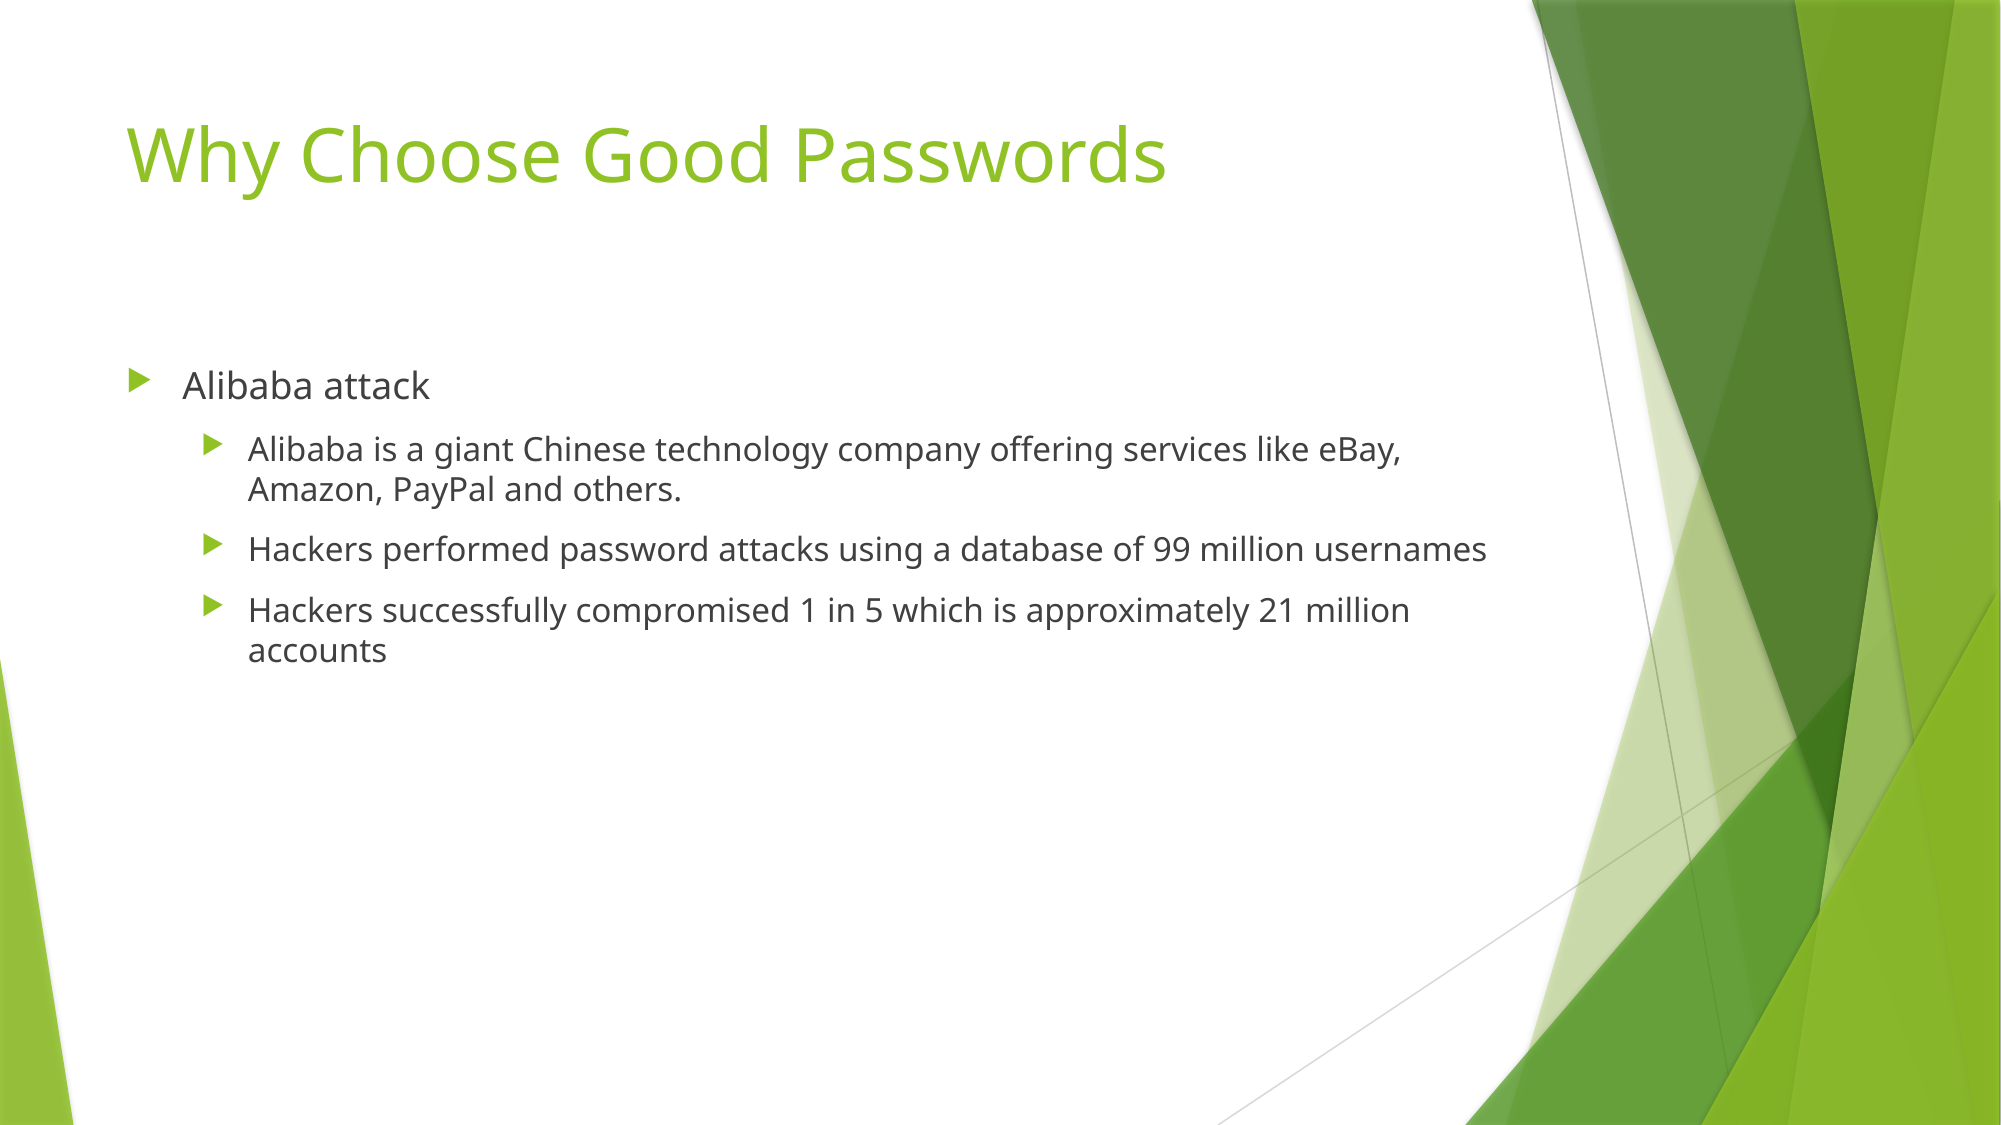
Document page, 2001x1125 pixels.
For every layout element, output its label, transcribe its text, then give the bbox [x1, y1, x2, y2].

title Why Choose Good Passwords [111, 99, 1522, 317]
list Alibaba attack Alibaba is a giant Chinese technology company offering services like eBay, Amazon, PayPal and others. Hackers performed password attacks using a database of 99 million usernames Hackers successfully compromised 1 in 5 which is approximately 21 million accounts [111, 354, 1522, 992]
